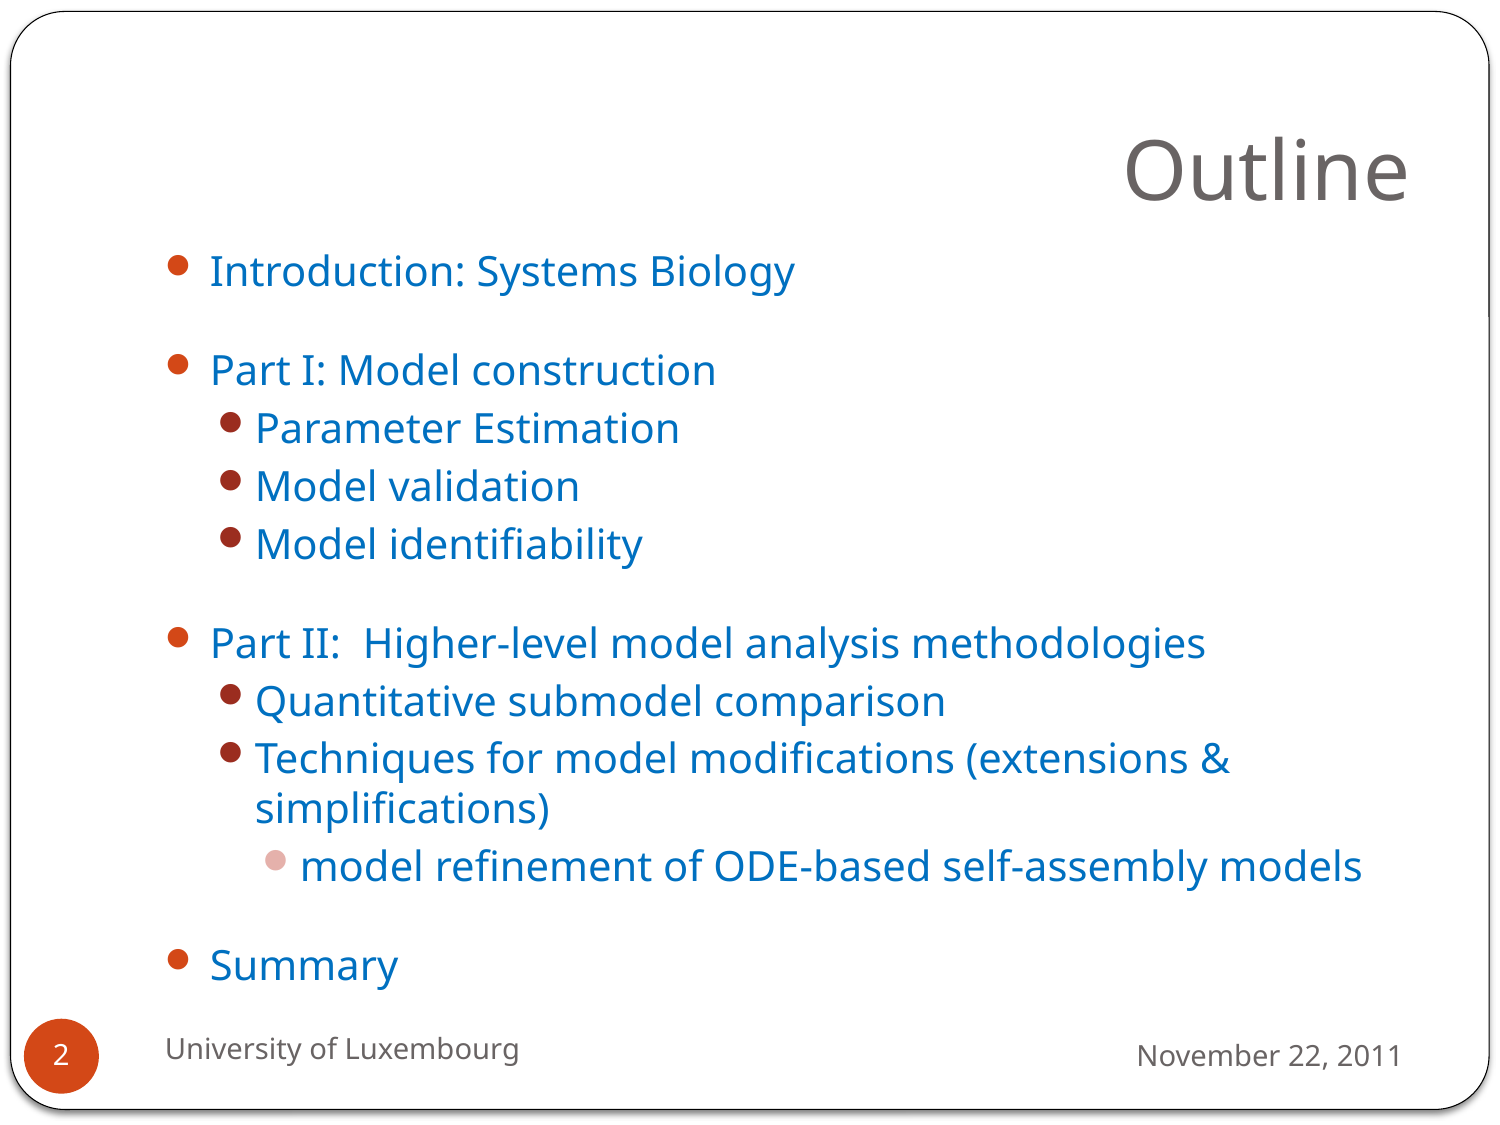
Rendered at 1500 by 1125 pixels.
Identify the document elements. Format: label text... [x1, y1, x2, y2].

title Outline [150, 45, 1425, 233]
slide_number 2 [23, 1018, 99, 1094]
list Introduction: Systems Biology Part I: Model construction Parameter Estimation Model validation Model identifiability Part II: Higher-level model analysis methodologies Quantitative submodel comparison Techniques for model modifications (extensions & simplifications) model refinement of ODE-based self-assembly models Summary [150, 237, 1425, 988]
footer University of Luxembourg [150, 1012, 800, 1088]
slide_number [1012, 1015, 1419, 1094]
